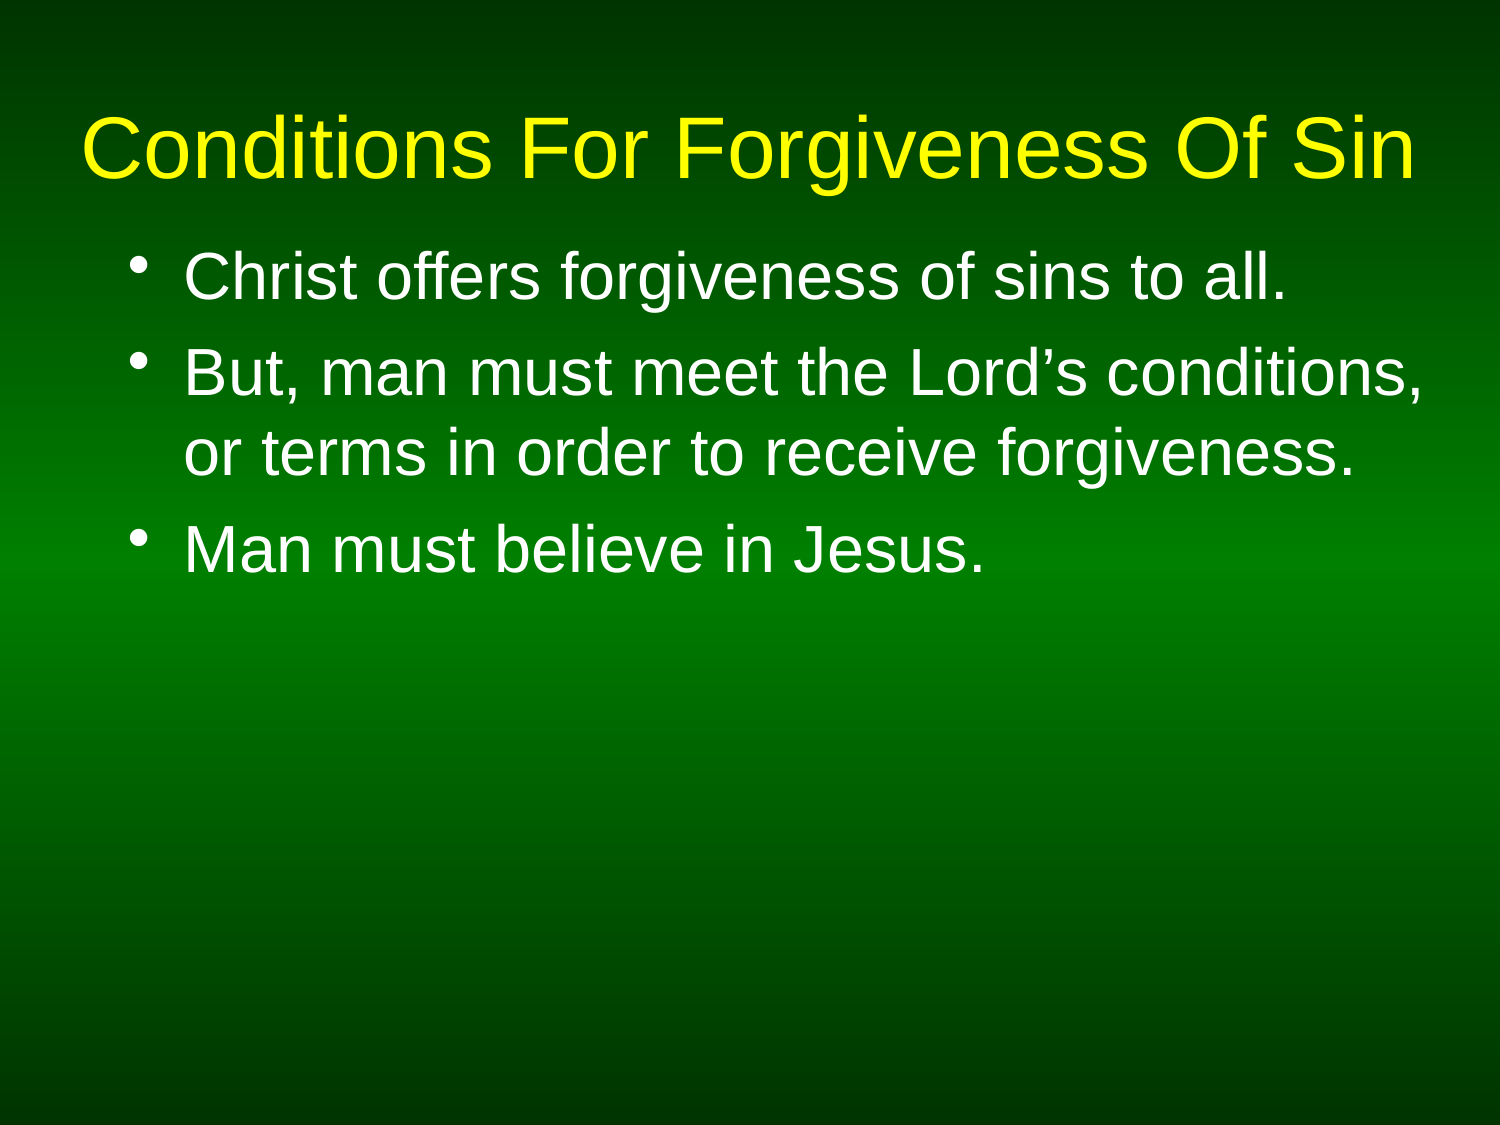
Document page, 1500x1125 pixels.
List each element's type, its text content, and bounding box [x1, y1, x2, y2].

list Christ offers forgiveness of sins to all. But, man must meet the Lord’s conditions, or terms in order to receive forgiveness. Man must believe in Jesus. [112, 224, 1463, 1125]
title Conditions For Forgiveness Of Sin [37, 50, 1463, 238]
